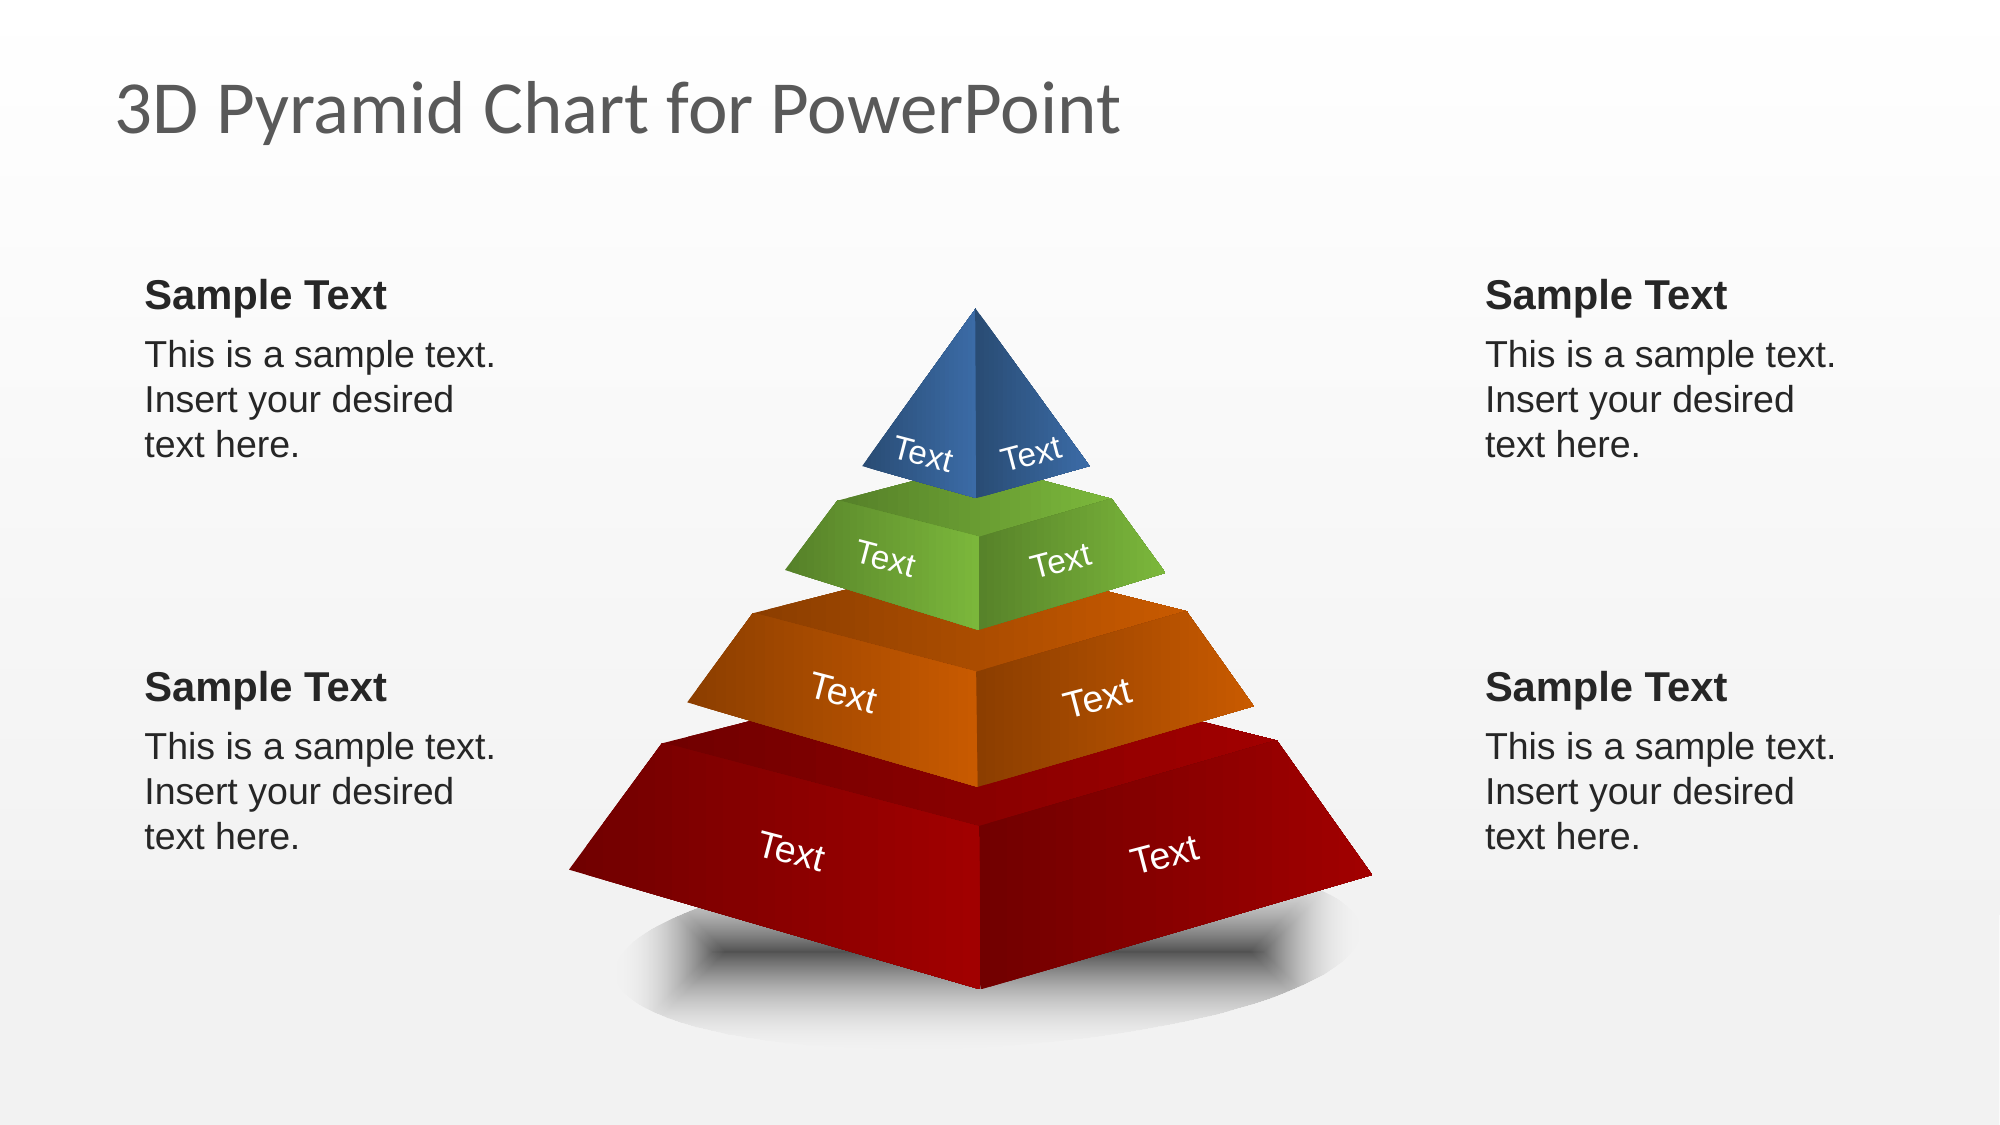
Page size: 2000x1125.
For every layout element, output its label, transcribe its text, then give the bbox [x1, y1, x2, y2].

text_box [568, 307, 1373, 1047]
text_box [1454, 629, 1879, 893]
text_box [1454, 237, 1879, 501]
title 3D Pyramid Chart for PowerPoint [99, 45, 1200, 162]
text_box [114, 237, 538, 501]
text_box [114, 629, 538, 893]
